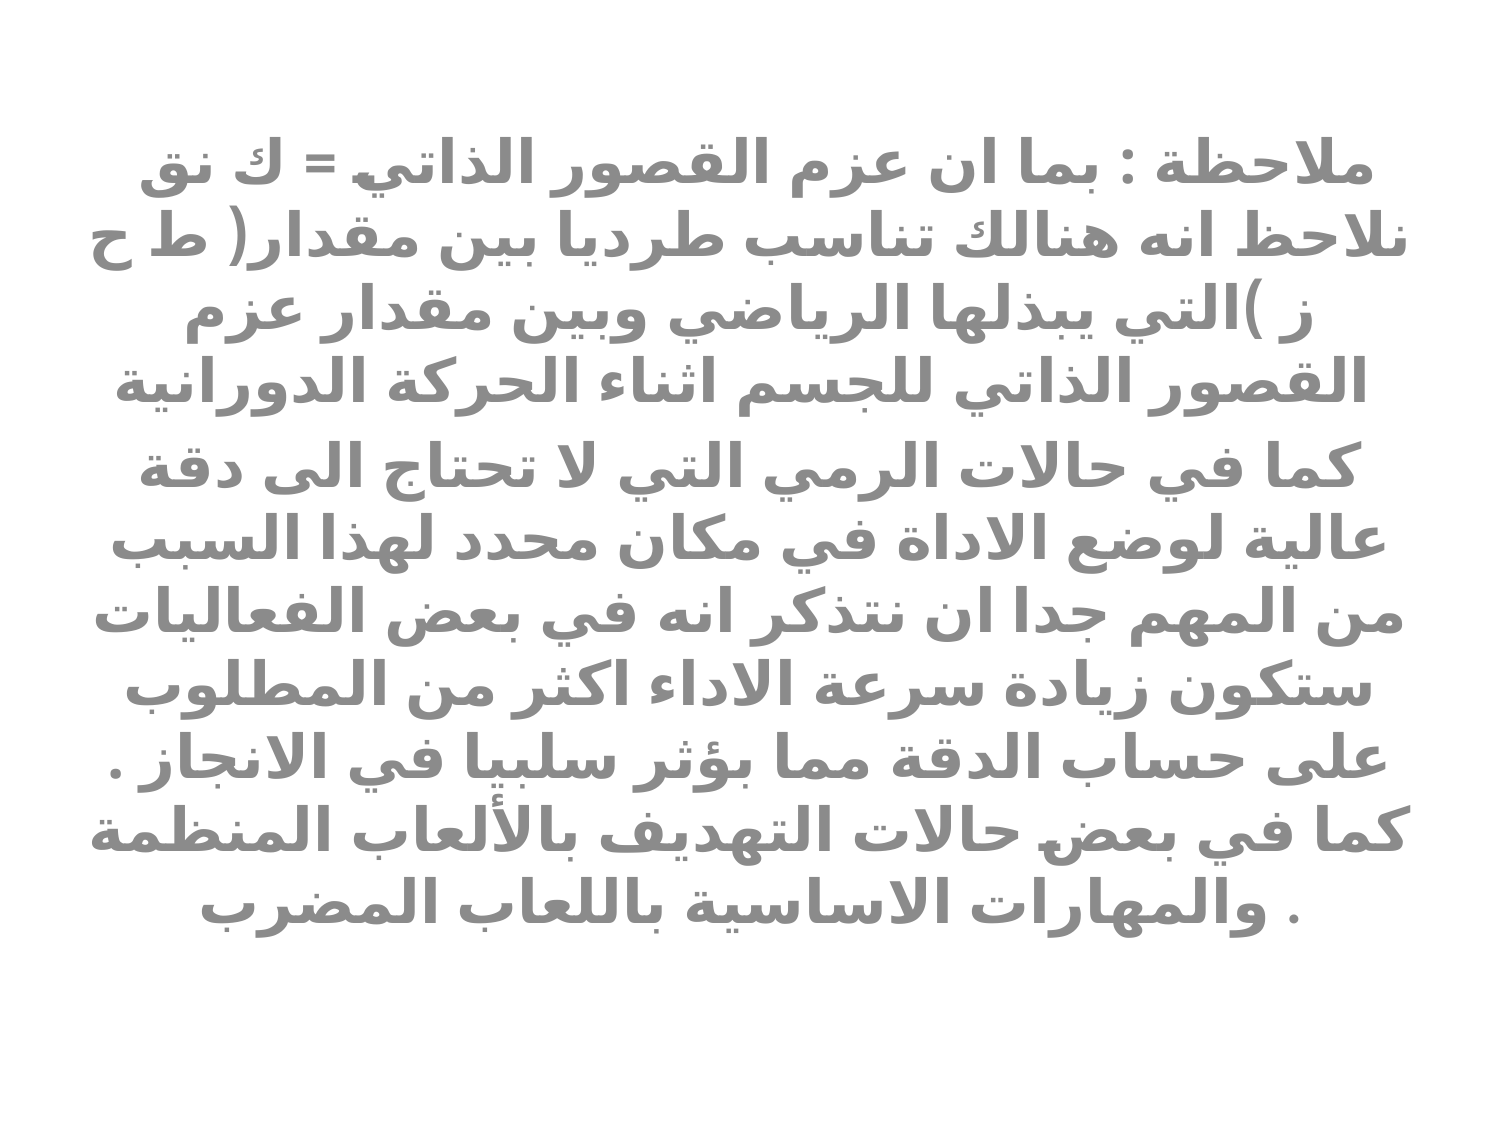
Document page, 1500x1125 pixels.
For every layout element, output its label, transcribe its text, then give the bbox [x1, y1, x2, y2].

subtitle ملاحظة : بما ان عزم القصور الذاتي = ك نق نلاحظ انه هنالك تناسب طرديا بين مقدار( ط ح ز )التي يبذلها الرياضي وبين مقدار عزم القصور الذاتي للجسم اثناء الحركة الدورانية كما في حالات الرمي التي لا تحتاج الى دقة عالية لوضع الاداة في مكان محدد لهذا السبب من المهم جدا ان نتذكر انه في بعض الفعاليات ستكون زيادة سرعة الاداء اكثر من المطلوب على حساب الدقة مما بؤثر سلبيا في الانجاز . كما في بعض حالات التهديف بالألعاب المنظمة والمهارات الاساسية باللعاب المضرب . [70, 115, 1430, 1010]
